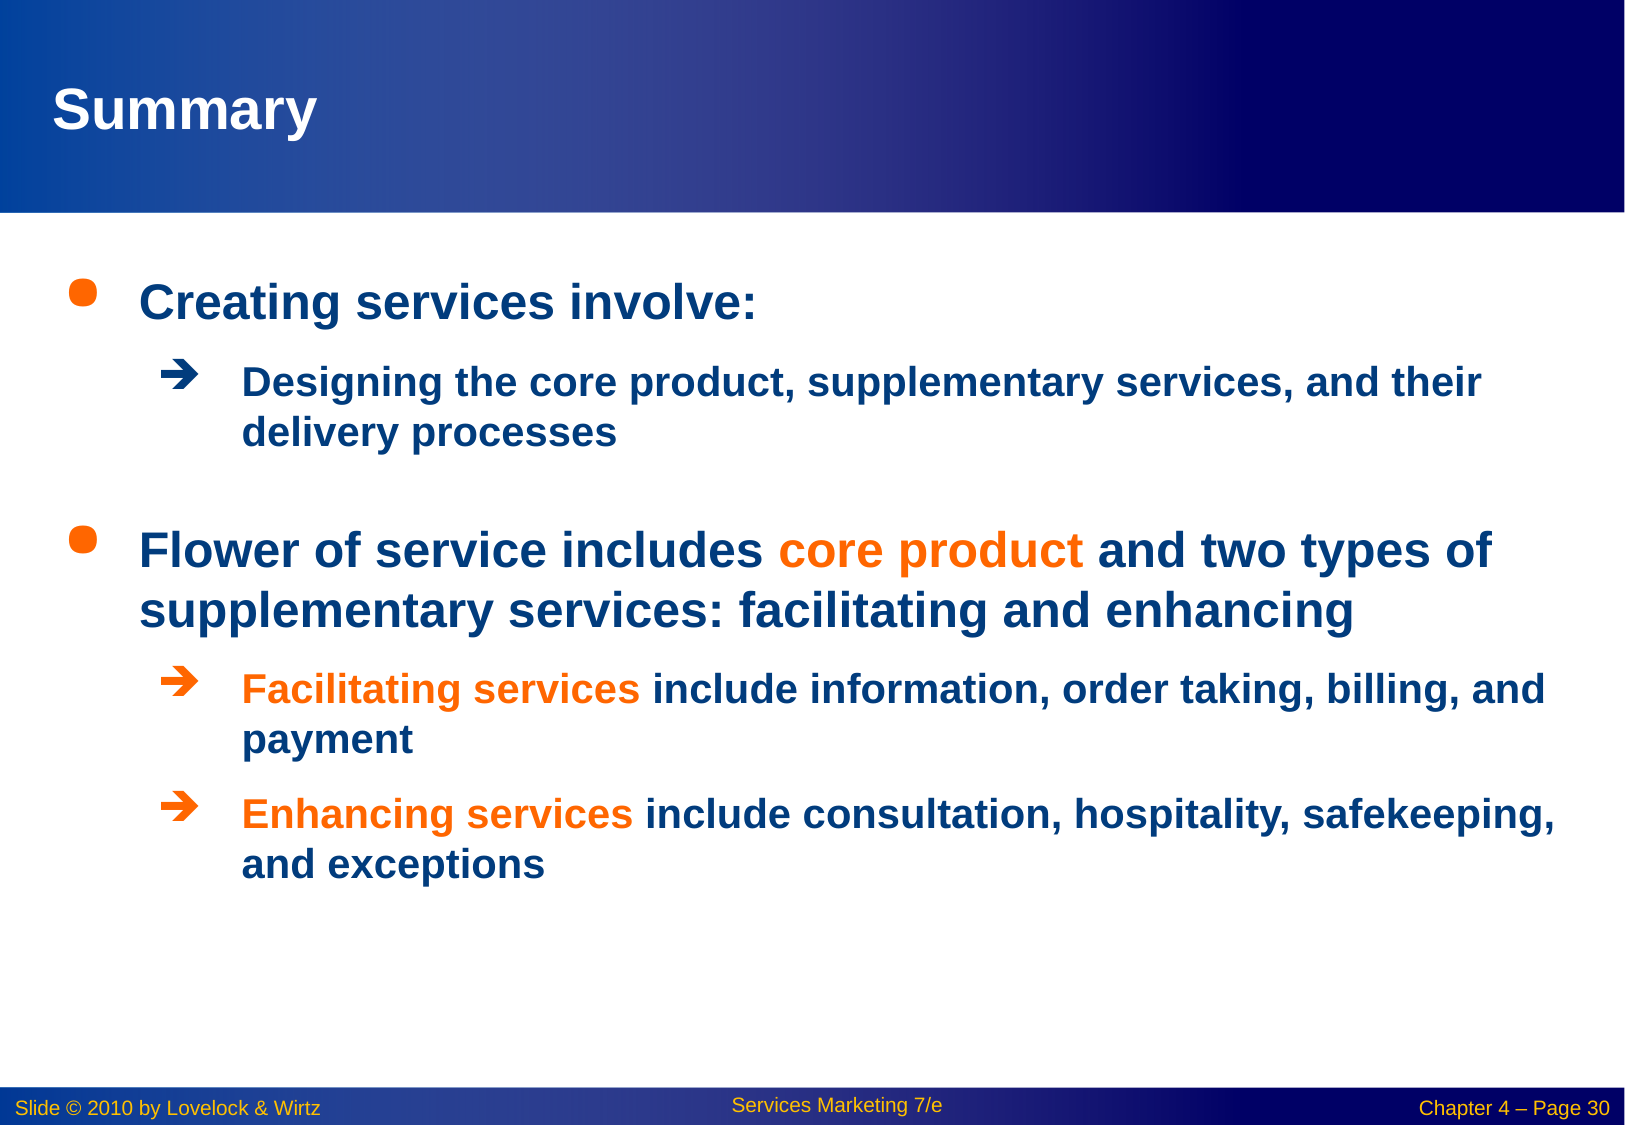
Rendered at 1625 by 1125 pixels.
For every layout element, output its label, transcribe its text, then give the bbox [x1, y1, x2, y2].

title Summary [36, 37, 1088, 176]
list Creating services involve: Designing the core product, supplementary services, and their delivery processes Flower of service includes core product and two types of supplementary services: facilitating and enhancing Facilitating services include information, order taking, billing, and payment Enhancing services include consultation, hospitality, safekeeping, and exceptions [49, 261, 1588, 1051]
